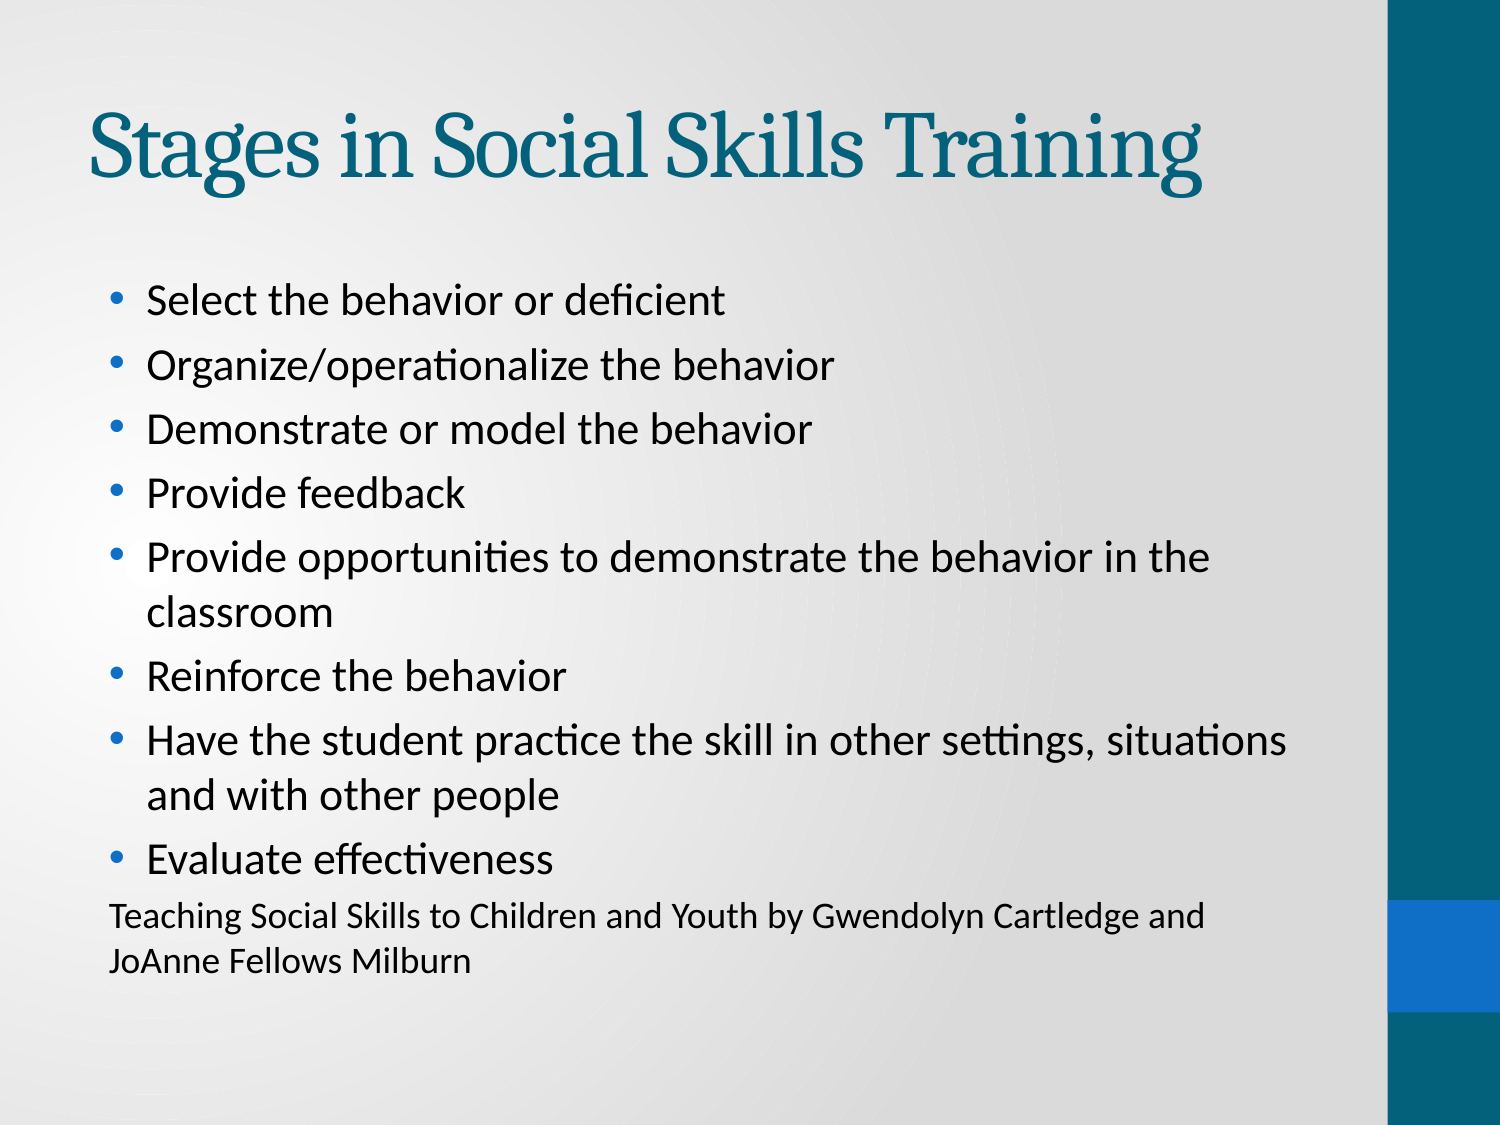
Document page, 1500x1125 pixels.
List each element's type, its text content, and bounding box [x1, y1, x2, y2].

list Select the behavior or deficient Organize/operationalize the behavior Demonstrate or model the behavior Provide feedback Provide opportunities to demonstrate the behavior in the classroom Reinforce the behavior Have the student practice the skill in other settings, situations and with other people Evaluate effectiveness Teaching Social Skills to Children and Youth by Gwendolyn Cartledge and JoAnne Fellows Milburn [75, 262, 1325, 1050]
title Stages in Social Skills Training [75, 45, 1325, 233]
